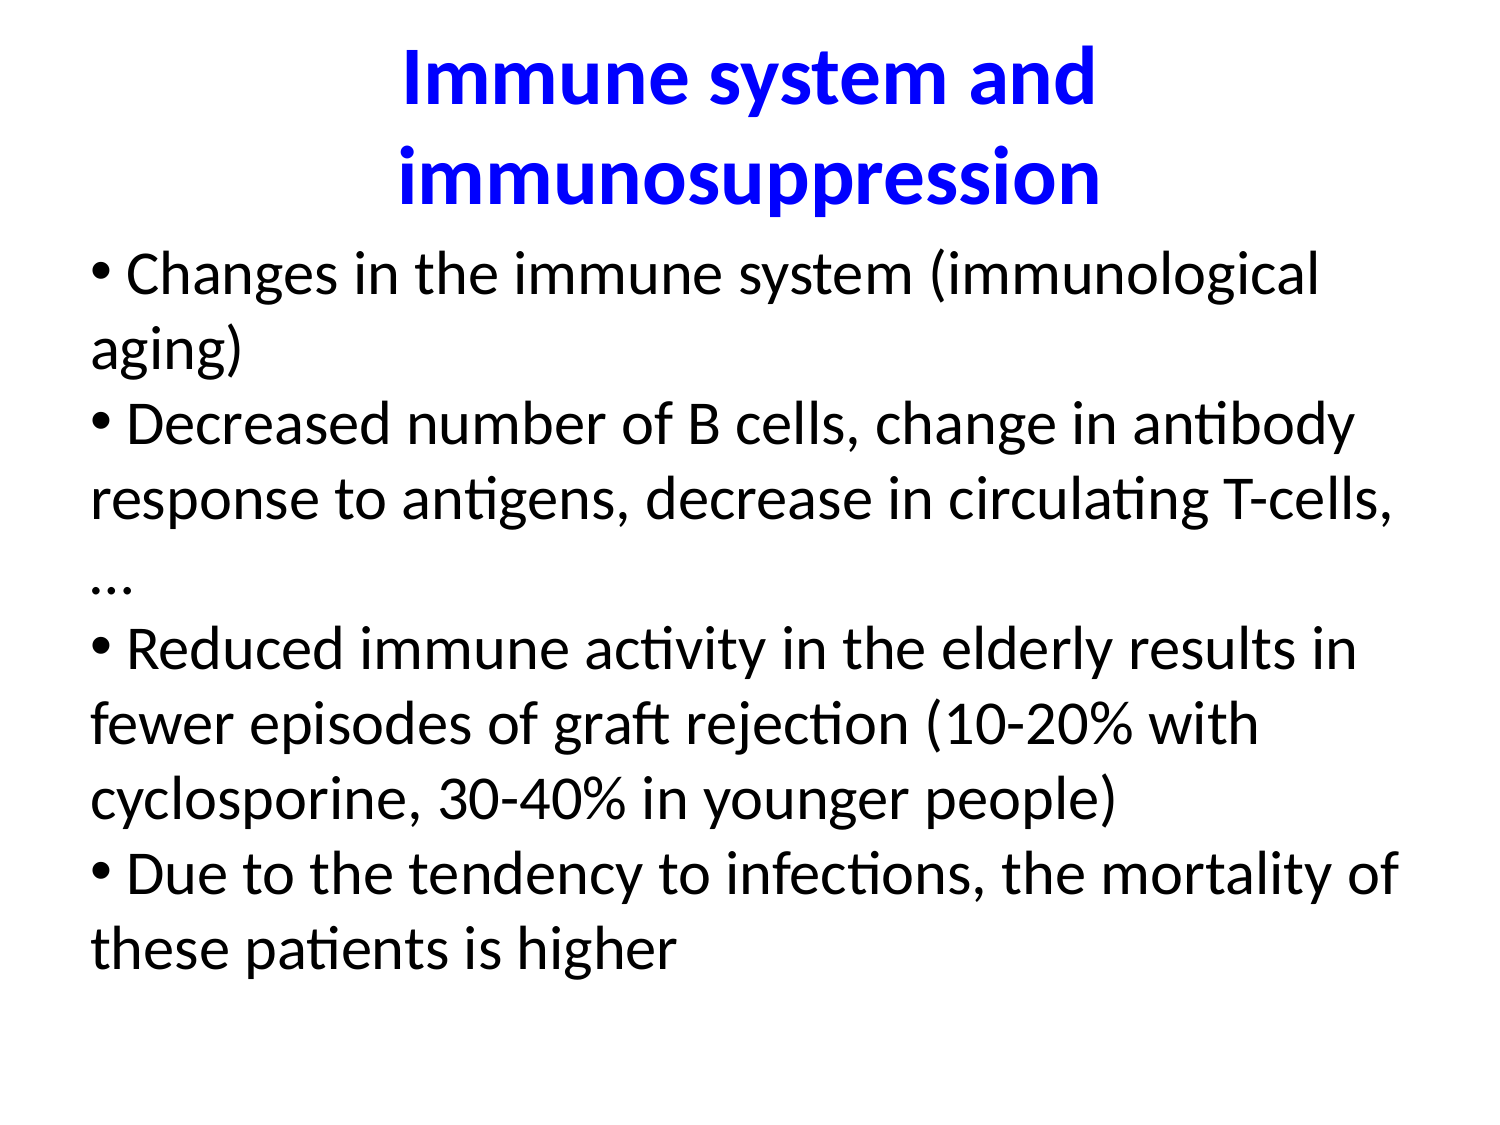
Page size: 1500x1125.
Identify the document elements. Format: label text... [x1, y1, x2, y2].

list Changes in the immune system (immunological aging) Decreased number of B cells, change in antibody response to antigens, decrease in circulating T-cells, … Reduced immune activity in the elderly results in fewer episodes of graft rejection (10-20% with cyclosporine, 30-40% in younger people) Due to the tendency to infections, the mortality of these patients is higher [75, 224, 1425, 1050]
title Immune system and immunosuppression [75, 37, 1425, 205]
